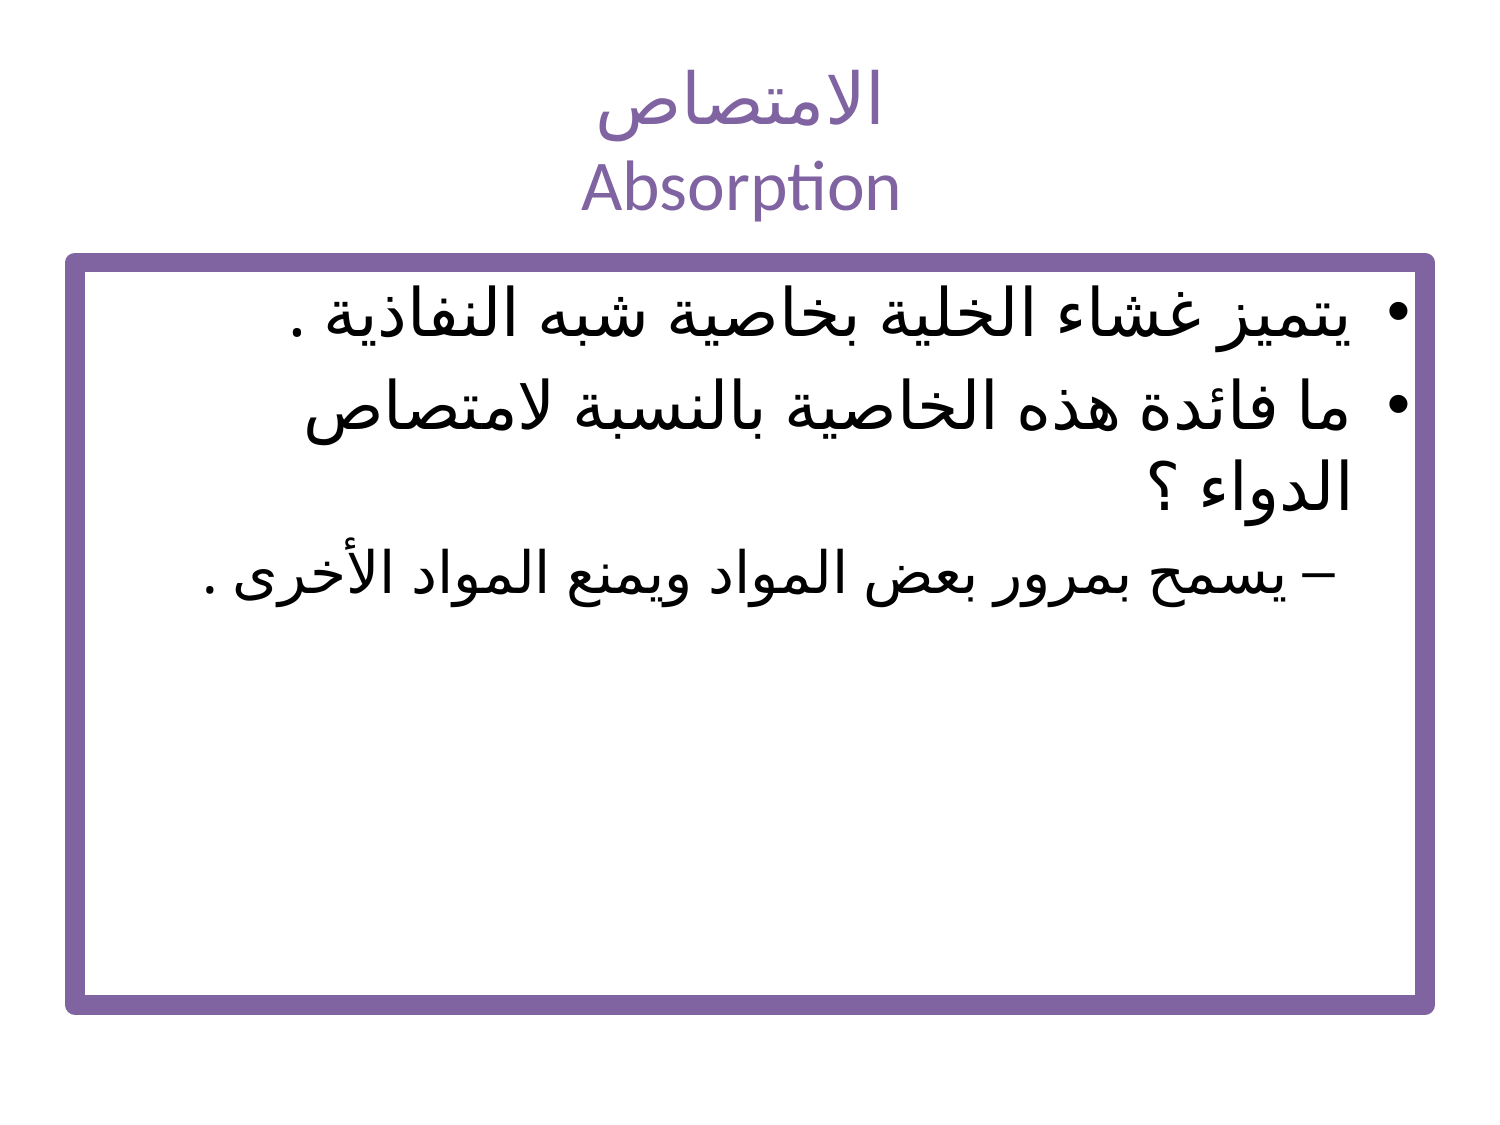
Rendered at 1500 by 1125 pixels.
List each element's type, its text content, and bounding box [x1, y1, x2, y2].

list يتميز غشاء الخلية بخاصية شبه النفاذية . ما فائدة هذه الخاصية بالنسبة لامتصاص الدواء ؟ يسمح بمرور بعض المواد ويمنع المواد الأخرى . [75, 262, 1425, 1005]
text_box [249, 228, 1251, 897]
title الامتصاص Absorption [75, 45, 1425, 233]
